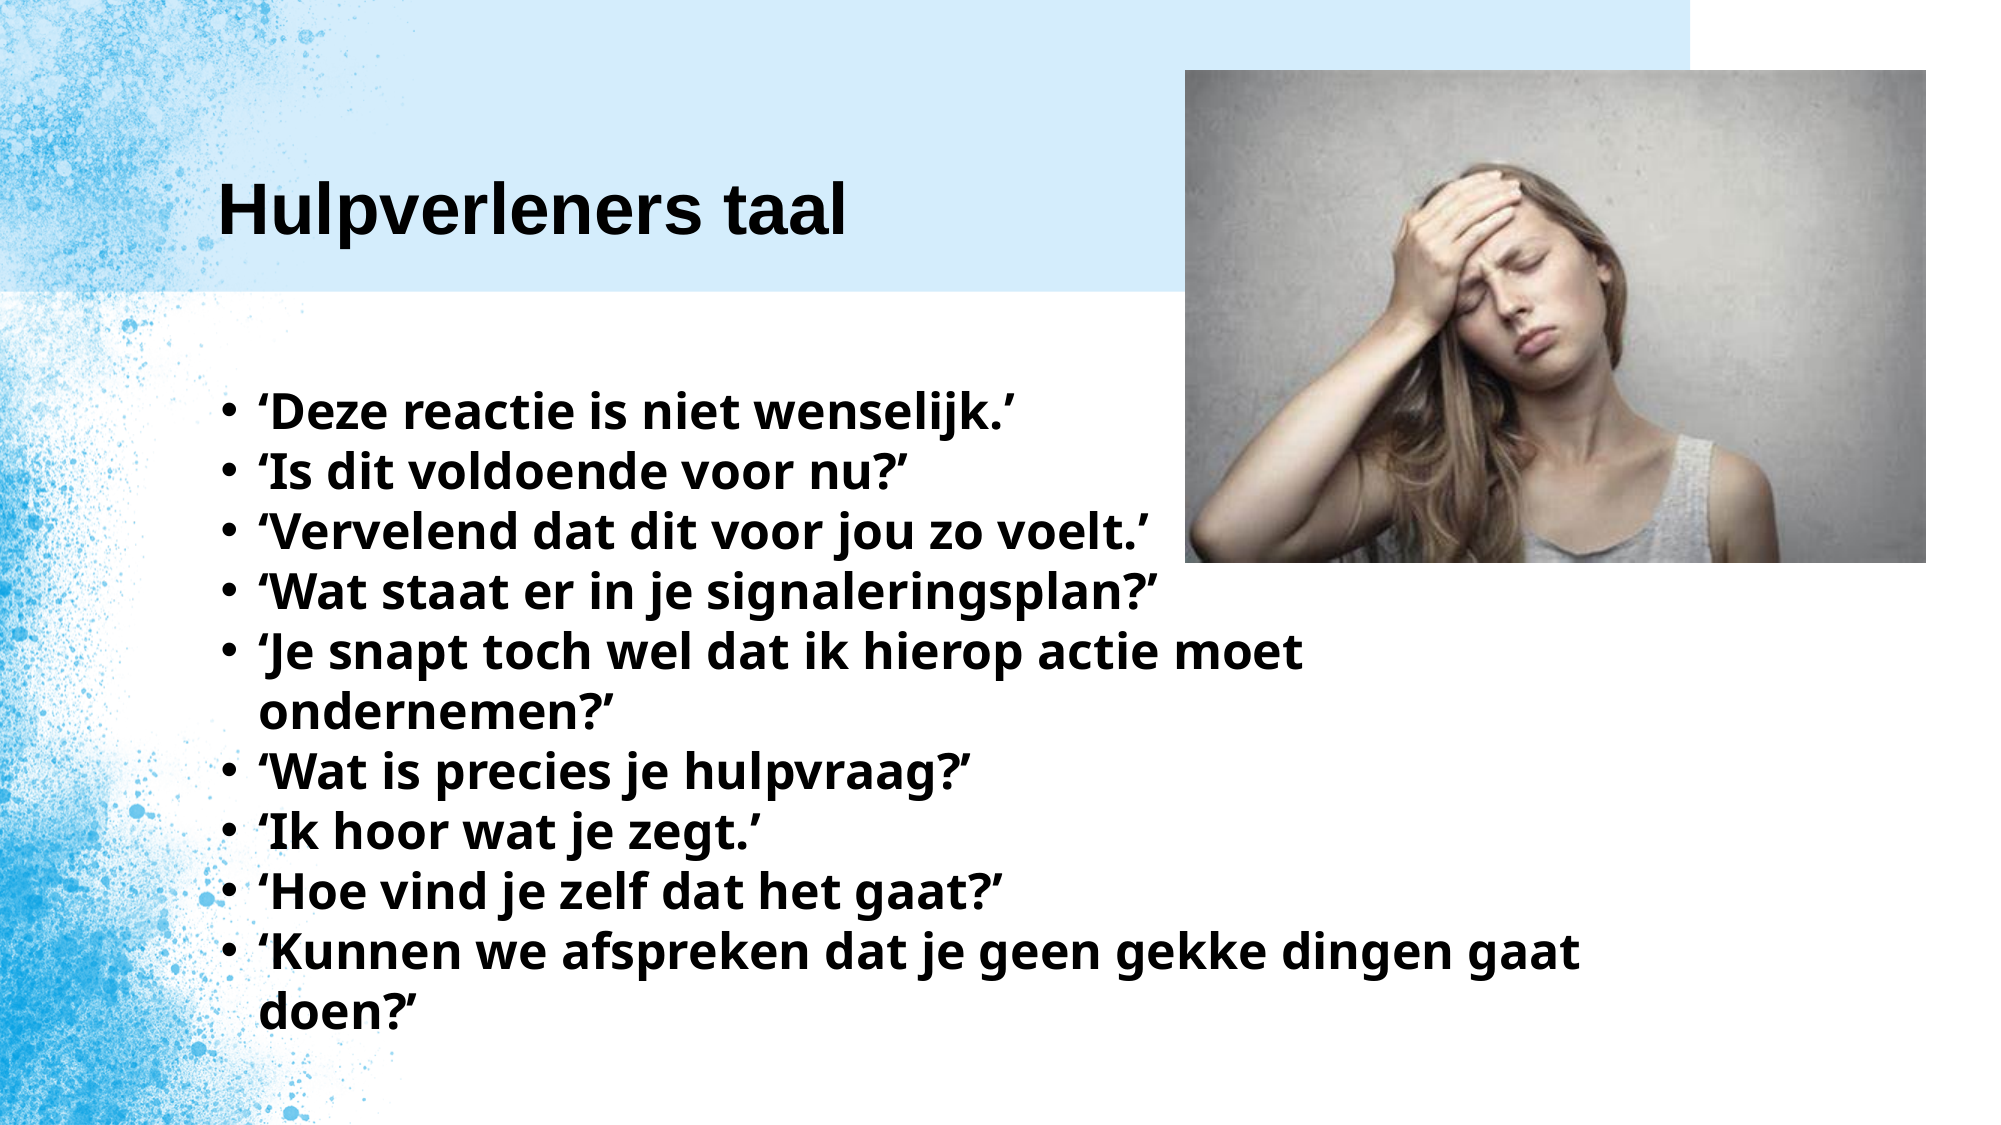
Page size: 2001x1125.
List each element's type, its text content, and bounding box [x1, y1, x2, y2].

picture [0, 0, 415, 1125]
title Hulpverleners taal [217, 61, 1556, 250]
picture [1184, 70, 1926, 563]
list ‘Deze reactie is niet wenselijk.’ ‘Is dit voldoende voor nu?’ ‘Vervelend dat dit voor jou zo voelt.’ ‘Wat staat er in je signaleringsplan?’ ‘Je snapt toch wel dat ik hierop actie moet ondernemen?’ ‘Wat is precies je hulpvraag?’ ‘Ik hoor wat je zegt.’ ‘Hoe vind je zelf dat het gaat?’ ‘Kunnen we afspreken dat je geen gekke dingen gaat doen?’ [220, 379, 1650, 935]
